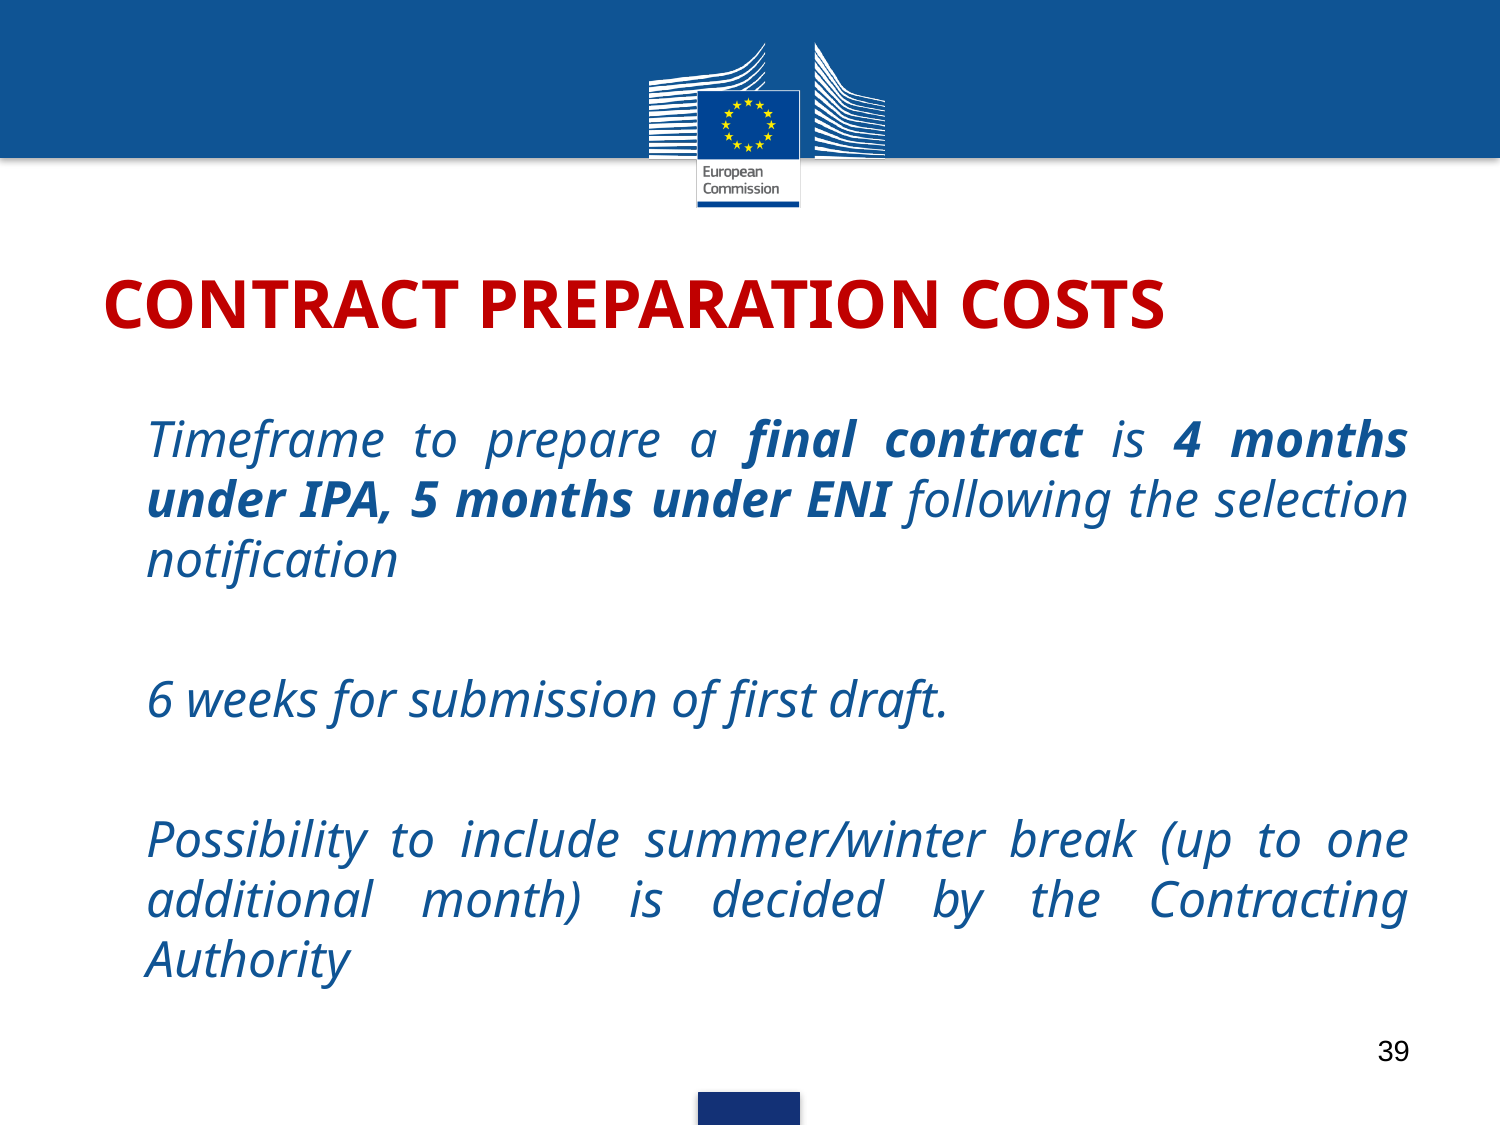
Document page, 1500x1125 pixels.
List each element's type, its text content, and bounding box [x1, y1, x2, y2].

list Timeframe to prepare a final contract is 4 months under IPA, 5 months under ENI following the selection notification 6 weeks for submission of first draft. Possibility to include summer/winter break (up to one additional month) is decided by the Contracting Authority [75, 399, 1425, 979]
title CONTRACT PREPARATION COSTS [87, 224, 1438, 379]
picture [649, 42, 885, 208]
slide_number 39 [1074, 1024, 1425, 1103]
